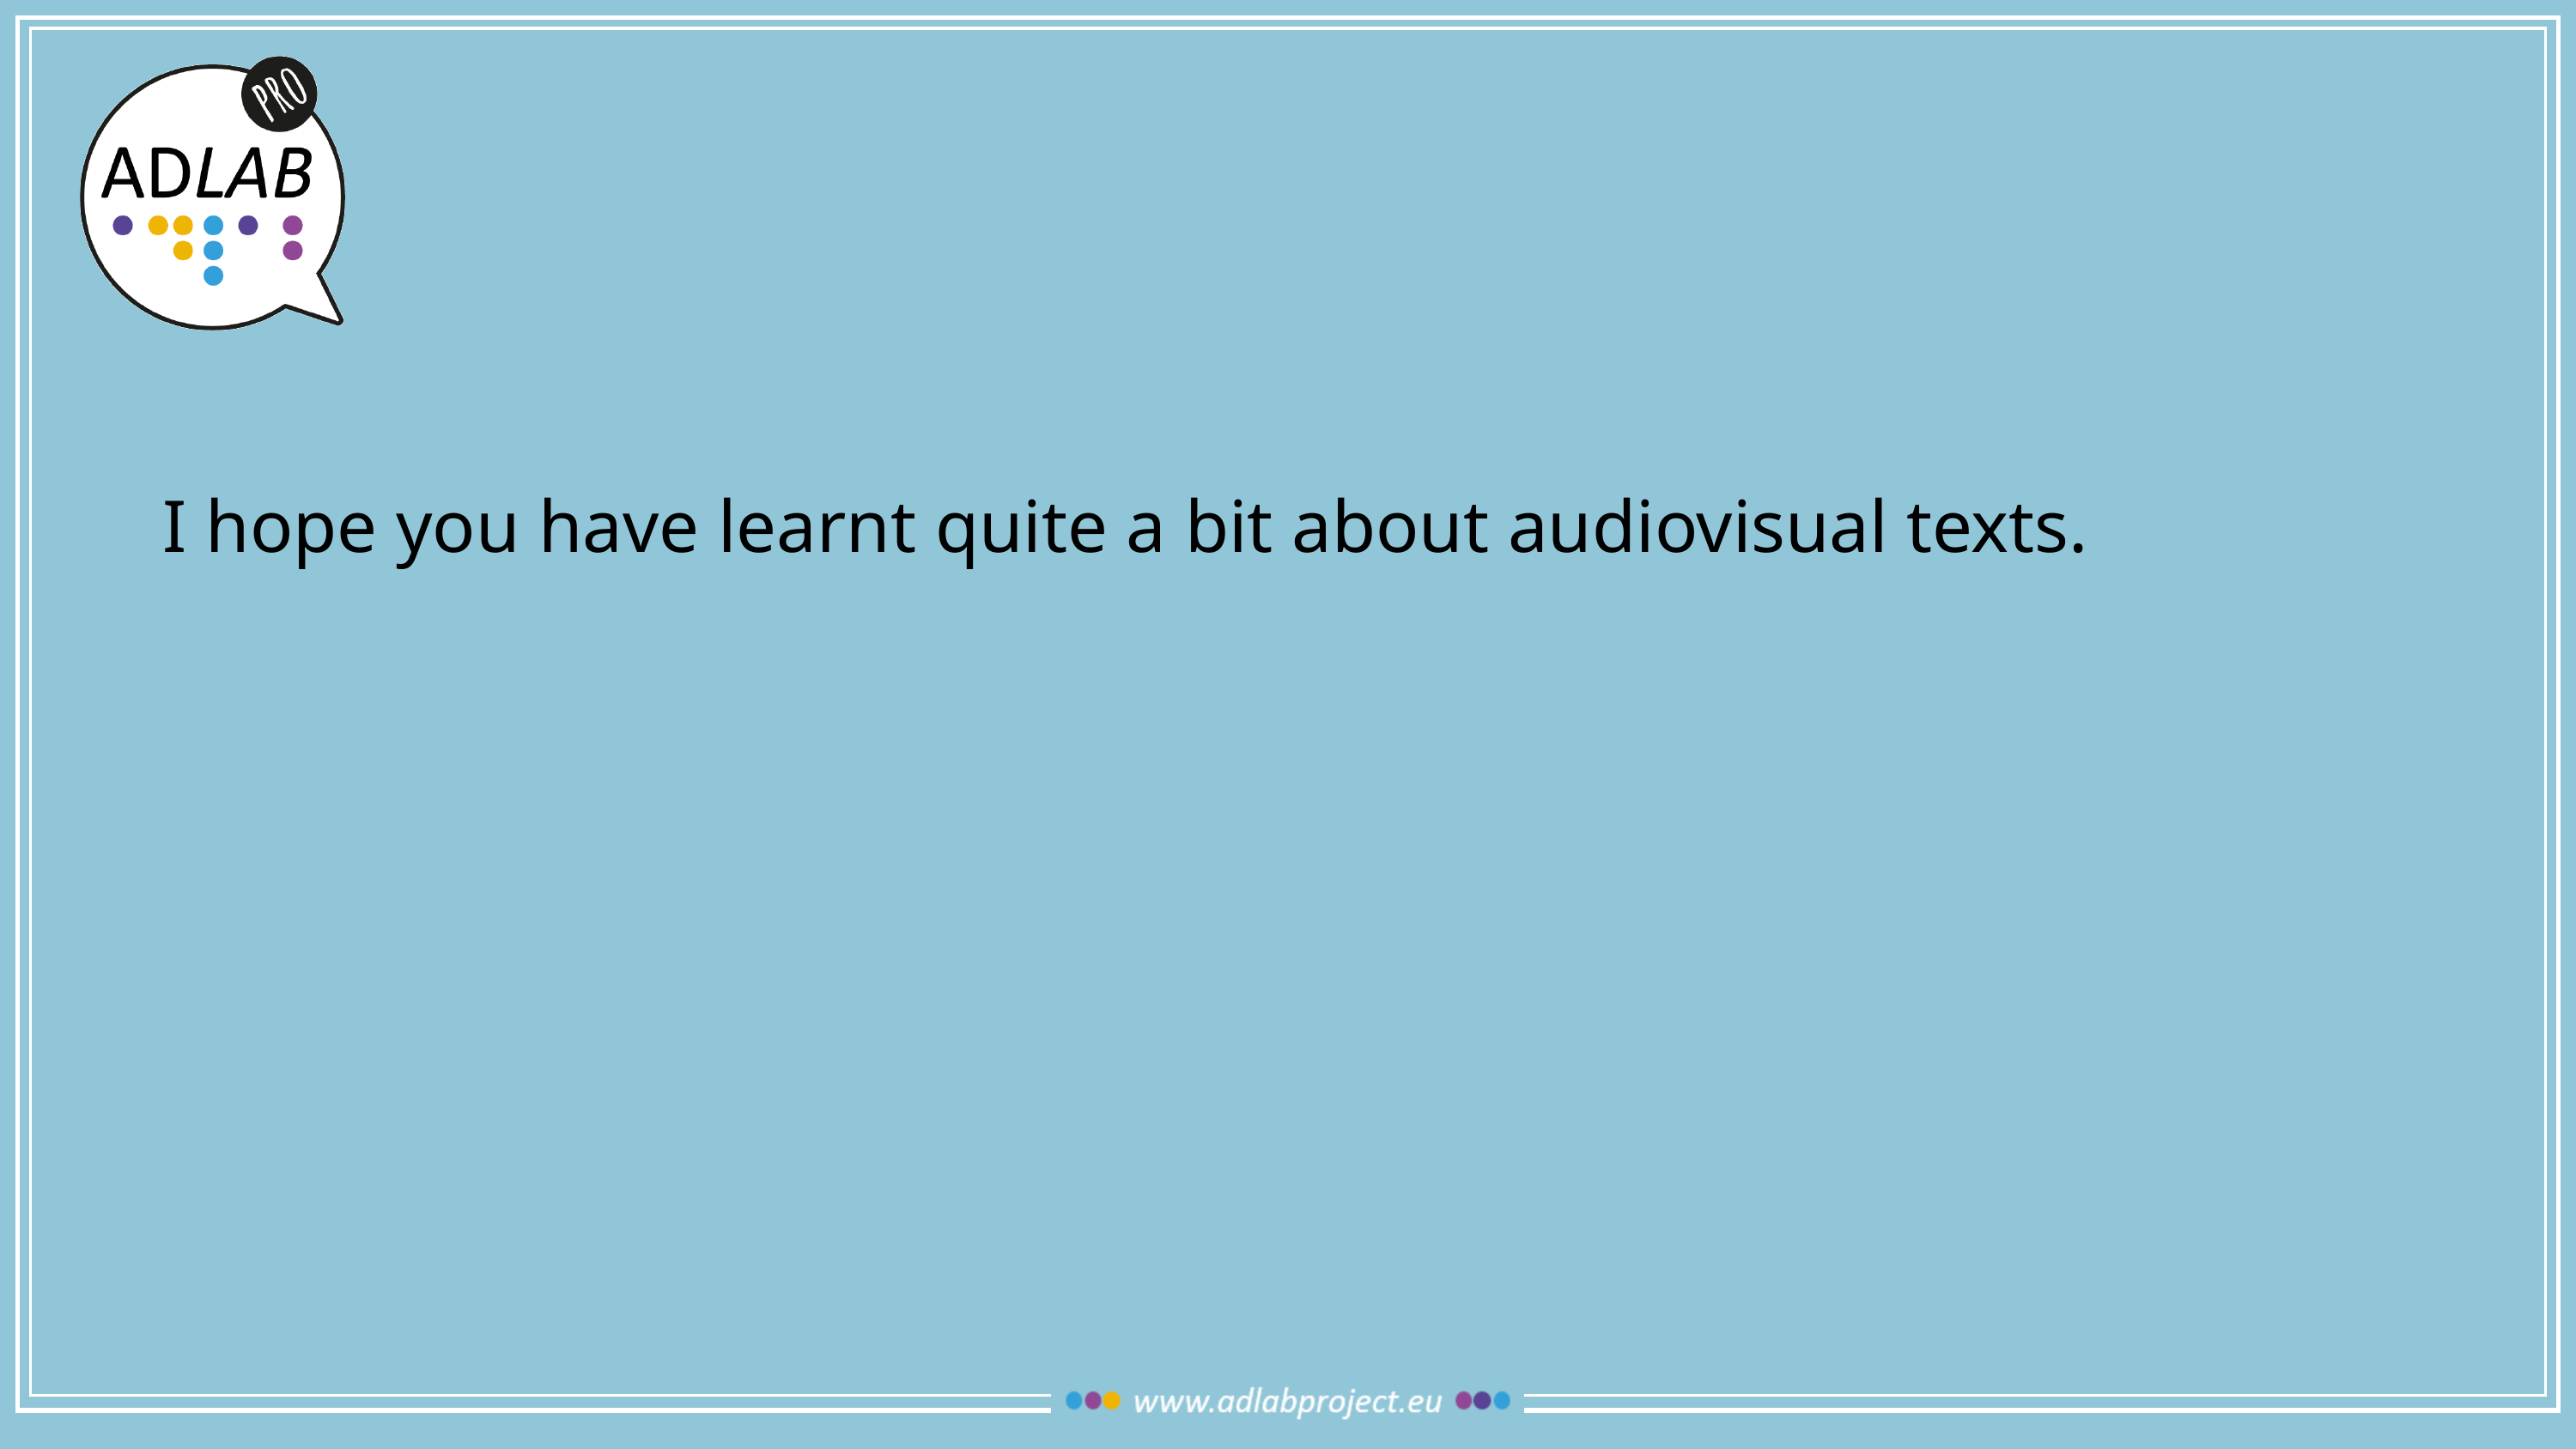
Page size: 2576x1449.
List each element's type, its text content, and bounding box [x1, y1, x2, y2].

picture [72, 49, 353, 330]
list I hope you have learnt quite a bit about audiovisual texts. [150, 431, 2467, 1087]
picture [1051, 1378, 1524, 1429]
